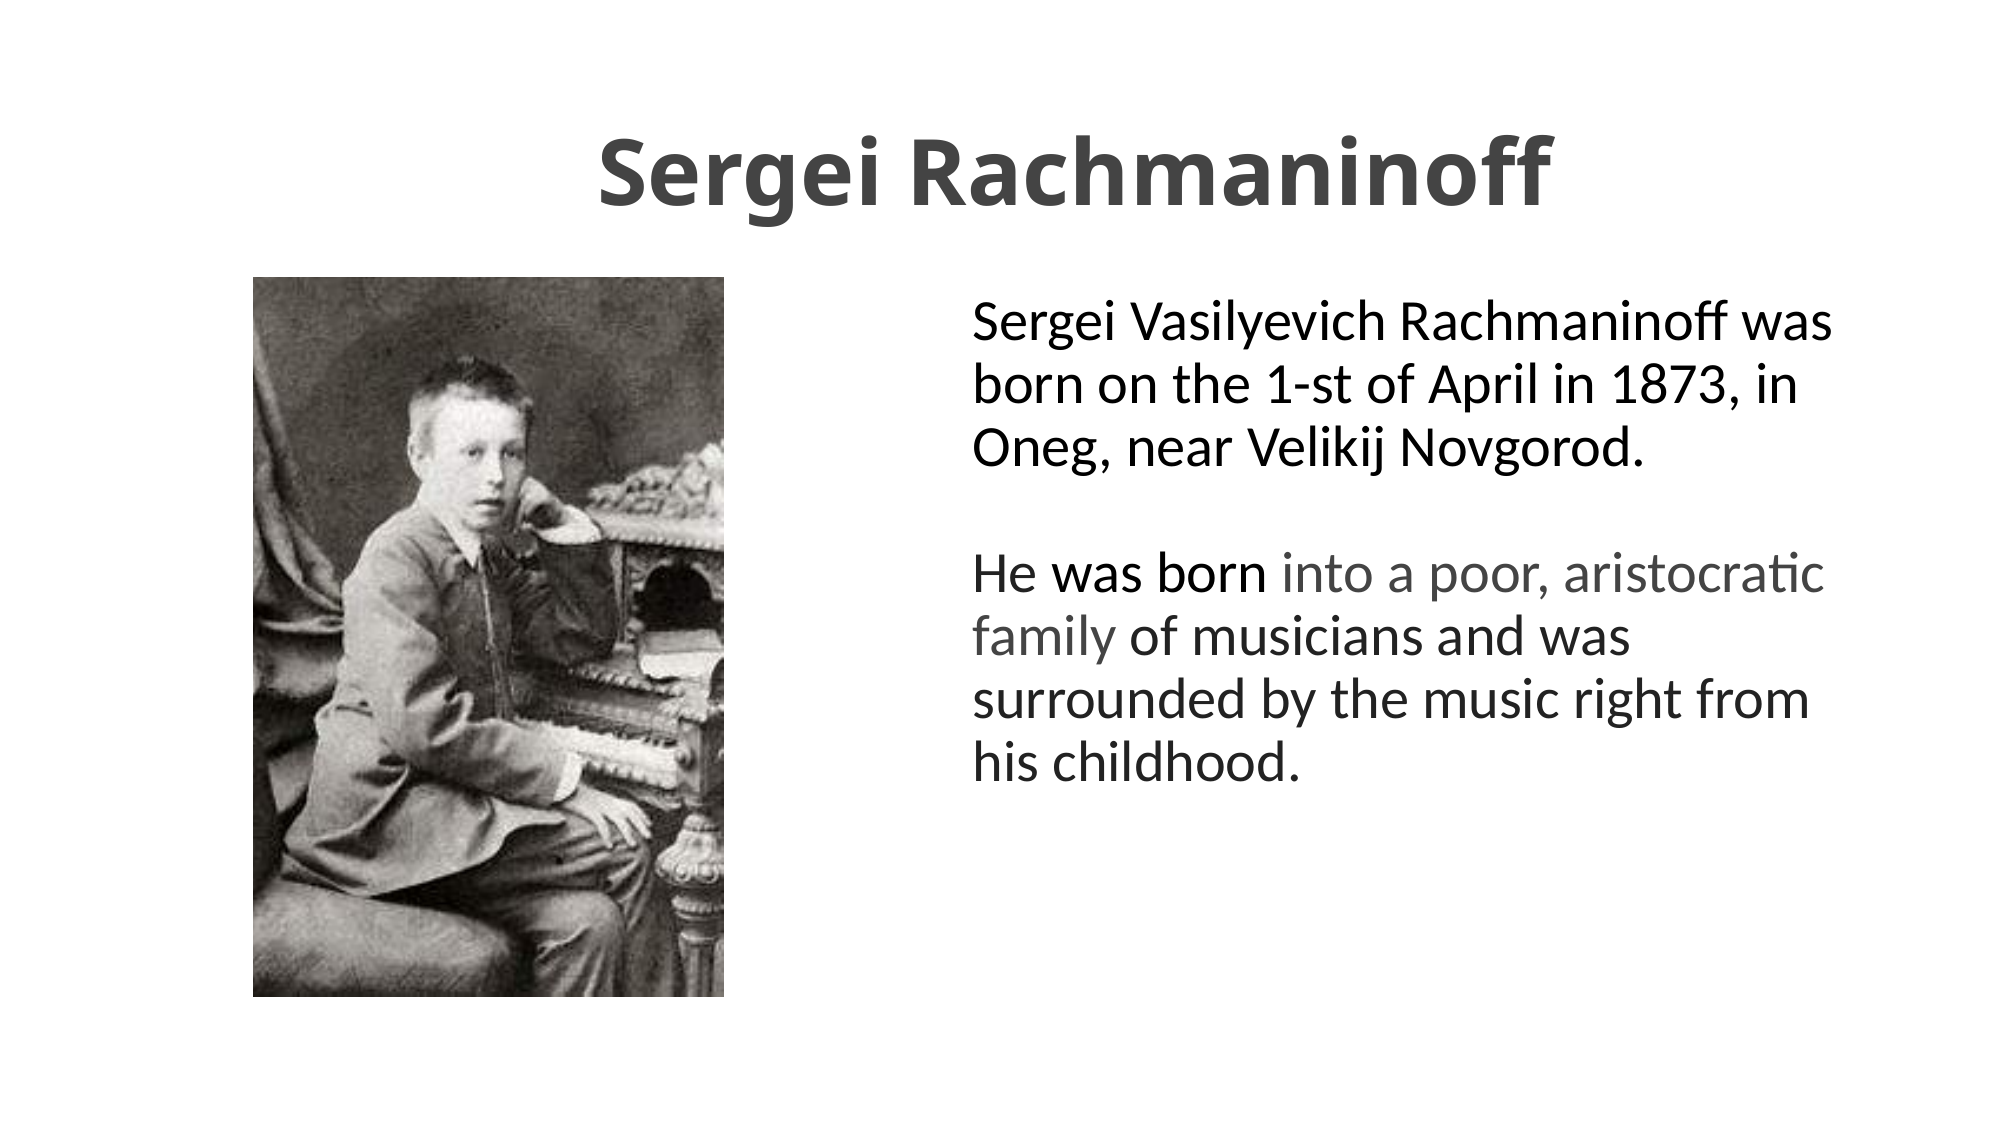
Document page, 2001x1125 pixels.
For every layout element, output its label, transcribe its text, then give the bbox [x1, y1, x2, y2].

title Sergei Rachmaninoff [137, 59, 1863, 278]
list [253, 277, 724, 997]
list Sergei Vasilyevich Rachmaninoff was born on the 1-st of April in 1873, in Oneg, near Velikij Novgorod. He was born into a poor, aristocratic family of musicians and was surrounded by the music right from his childhood. [957, 282, 1874, 997]
